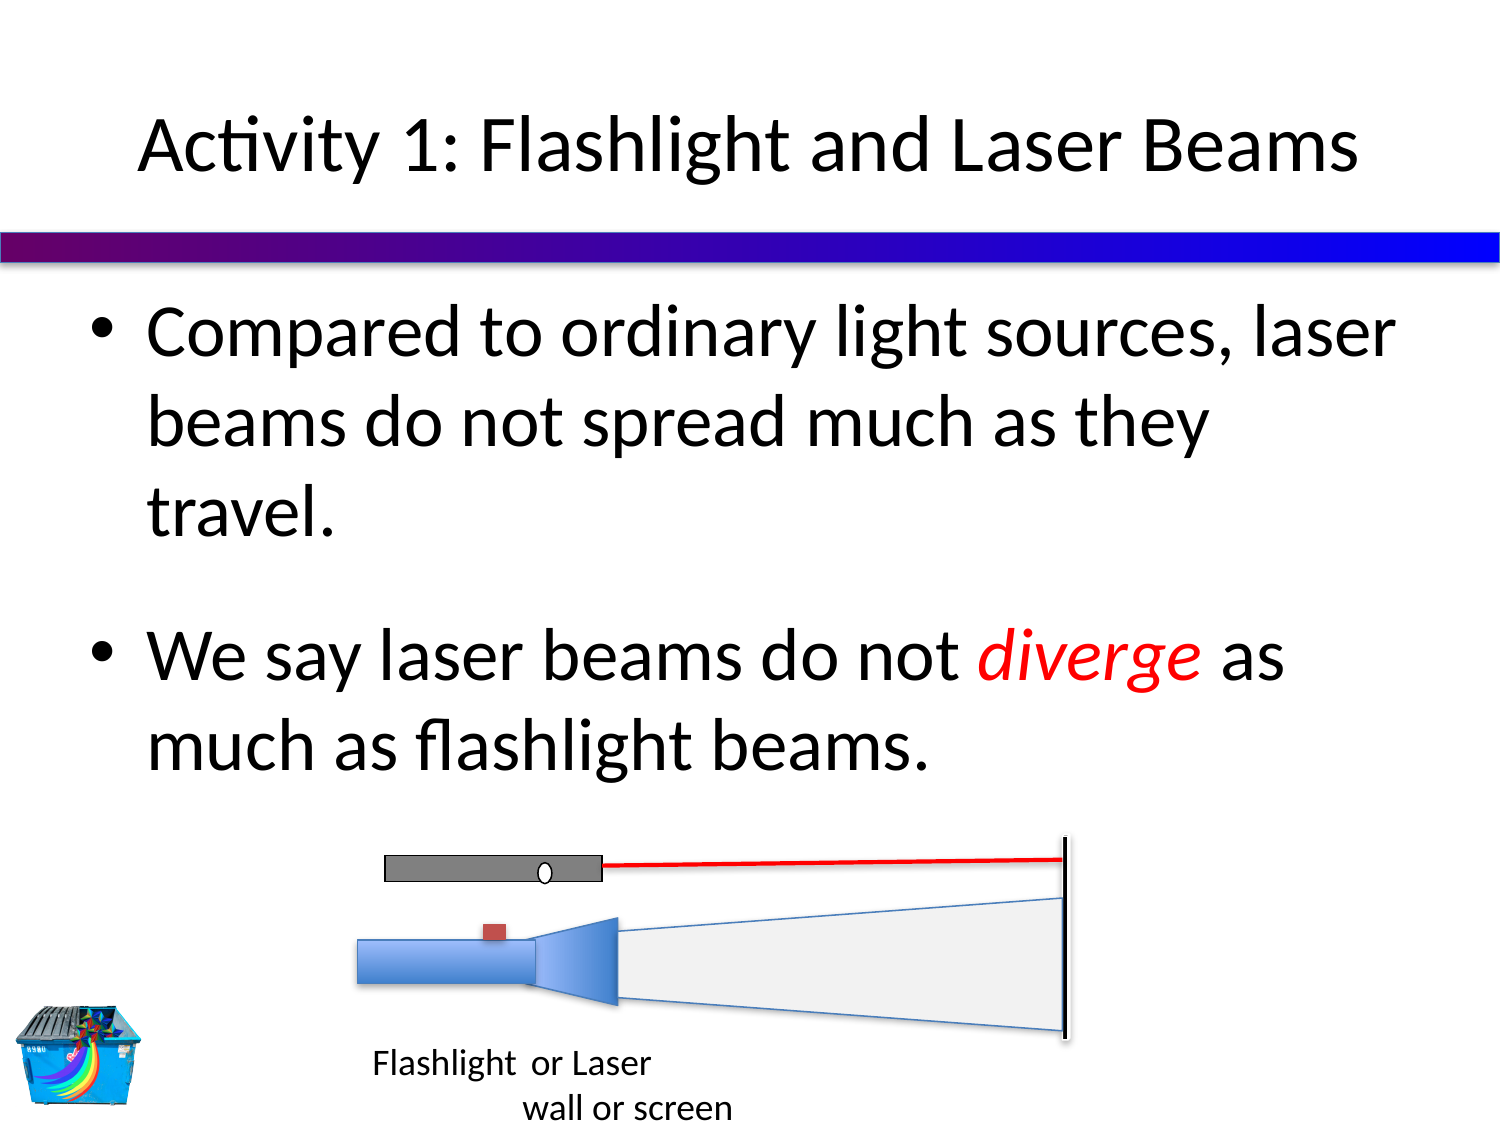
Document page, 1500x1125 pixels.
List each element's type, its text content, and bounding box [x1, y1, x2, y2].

text_box Compared to ordinary light sources, laser beams do not spread much as they travel. We say laser beams do not diverge as much as flashlight beams. [74, 273, 1425, 793]
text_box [601, 859, 1063, 866]
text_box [384, 855, 603, 884]
text_box [623, 897, 1064, 1032]
text_box Flashlight or Laser wall or screen [357, 1030, 1271, 1125]
title Activity 1: Flashlight and Laser Beams [75, 45, 1425, 233]
picture [14, 1004, 143, 1107]
text_box [1061, 833, 1071, 1030]
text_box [357, 917, 618, 1006]
